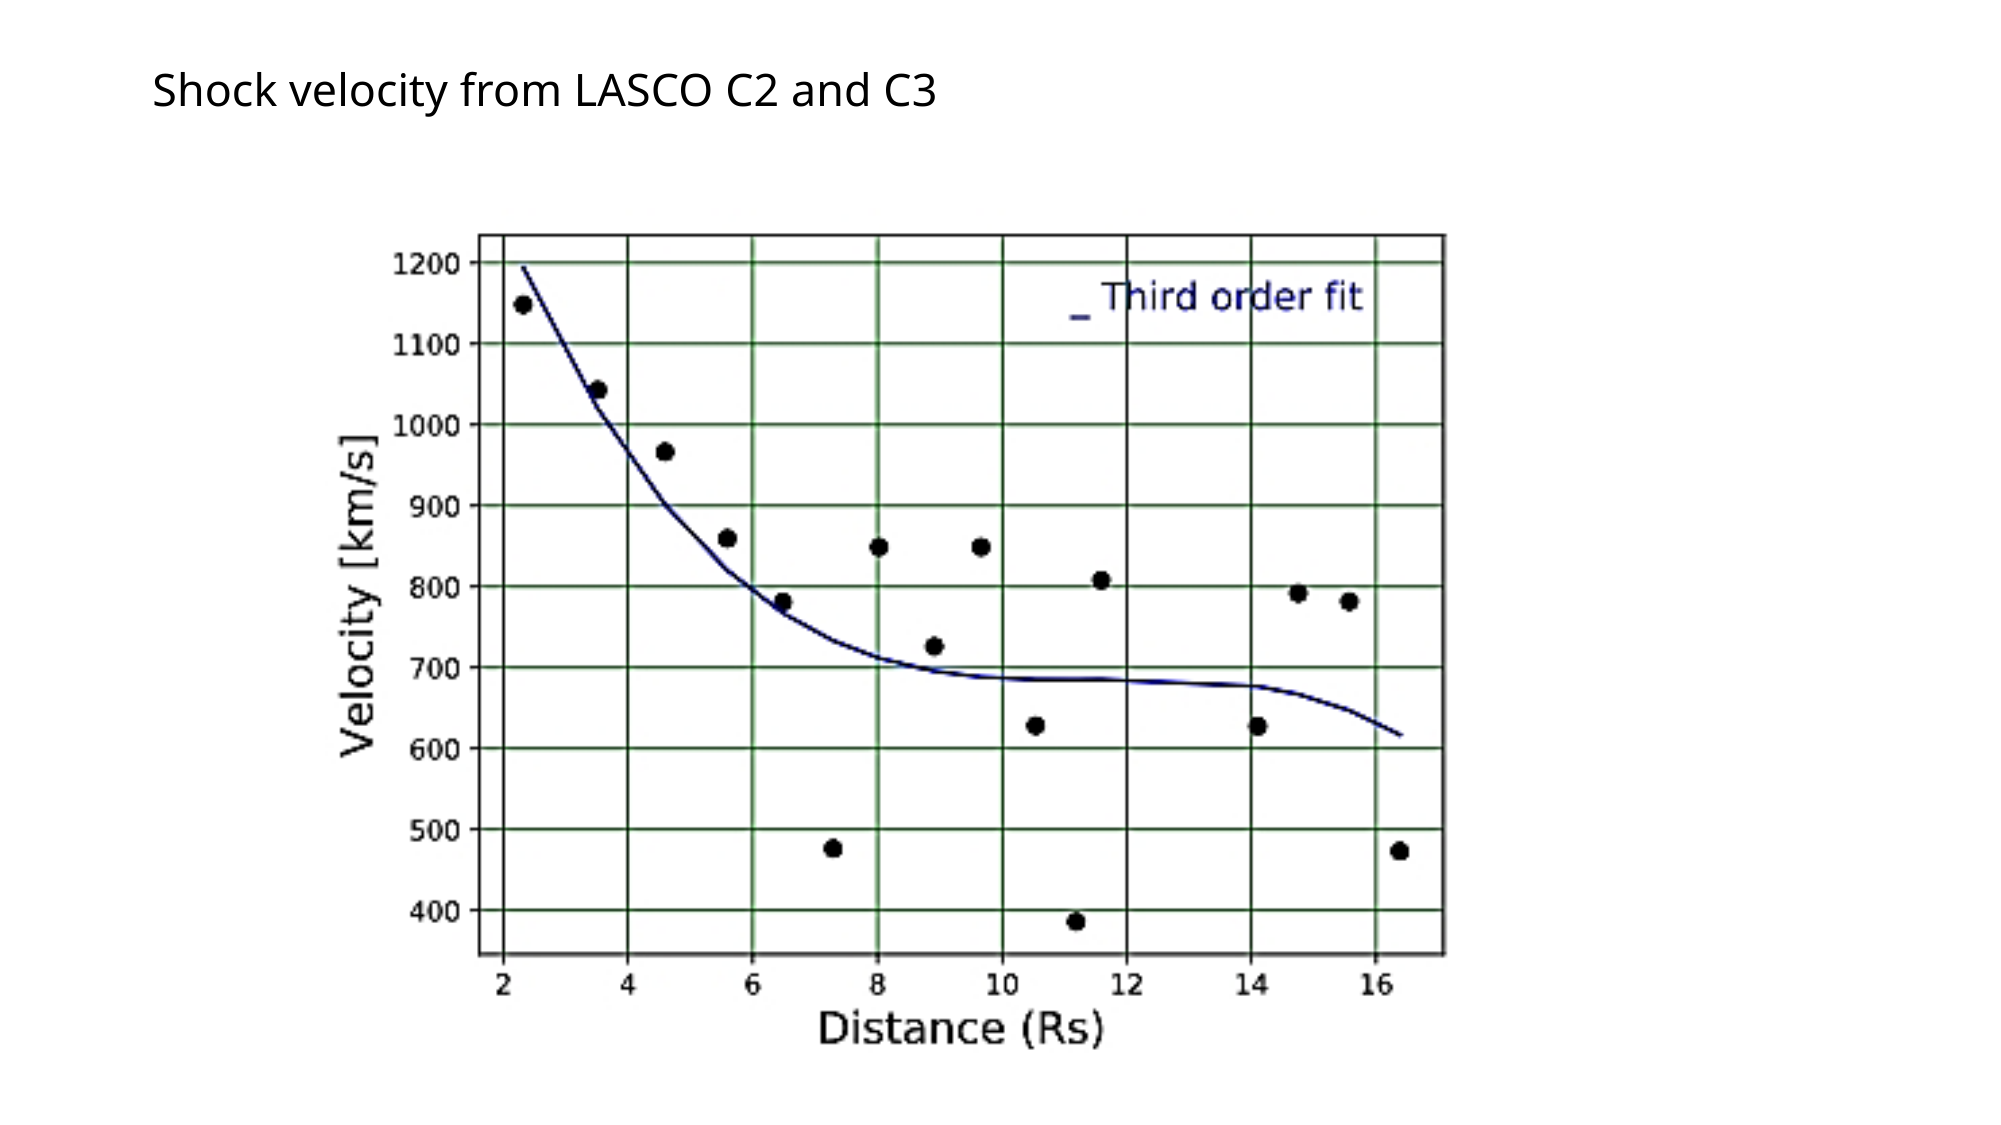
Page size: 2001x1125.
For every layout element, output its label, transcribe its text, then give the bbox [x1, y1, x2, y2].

title Shock velocity from LASCO C2 and C3 [137, 59, 1632, 125]
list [324, 123, 1569, 1058]
